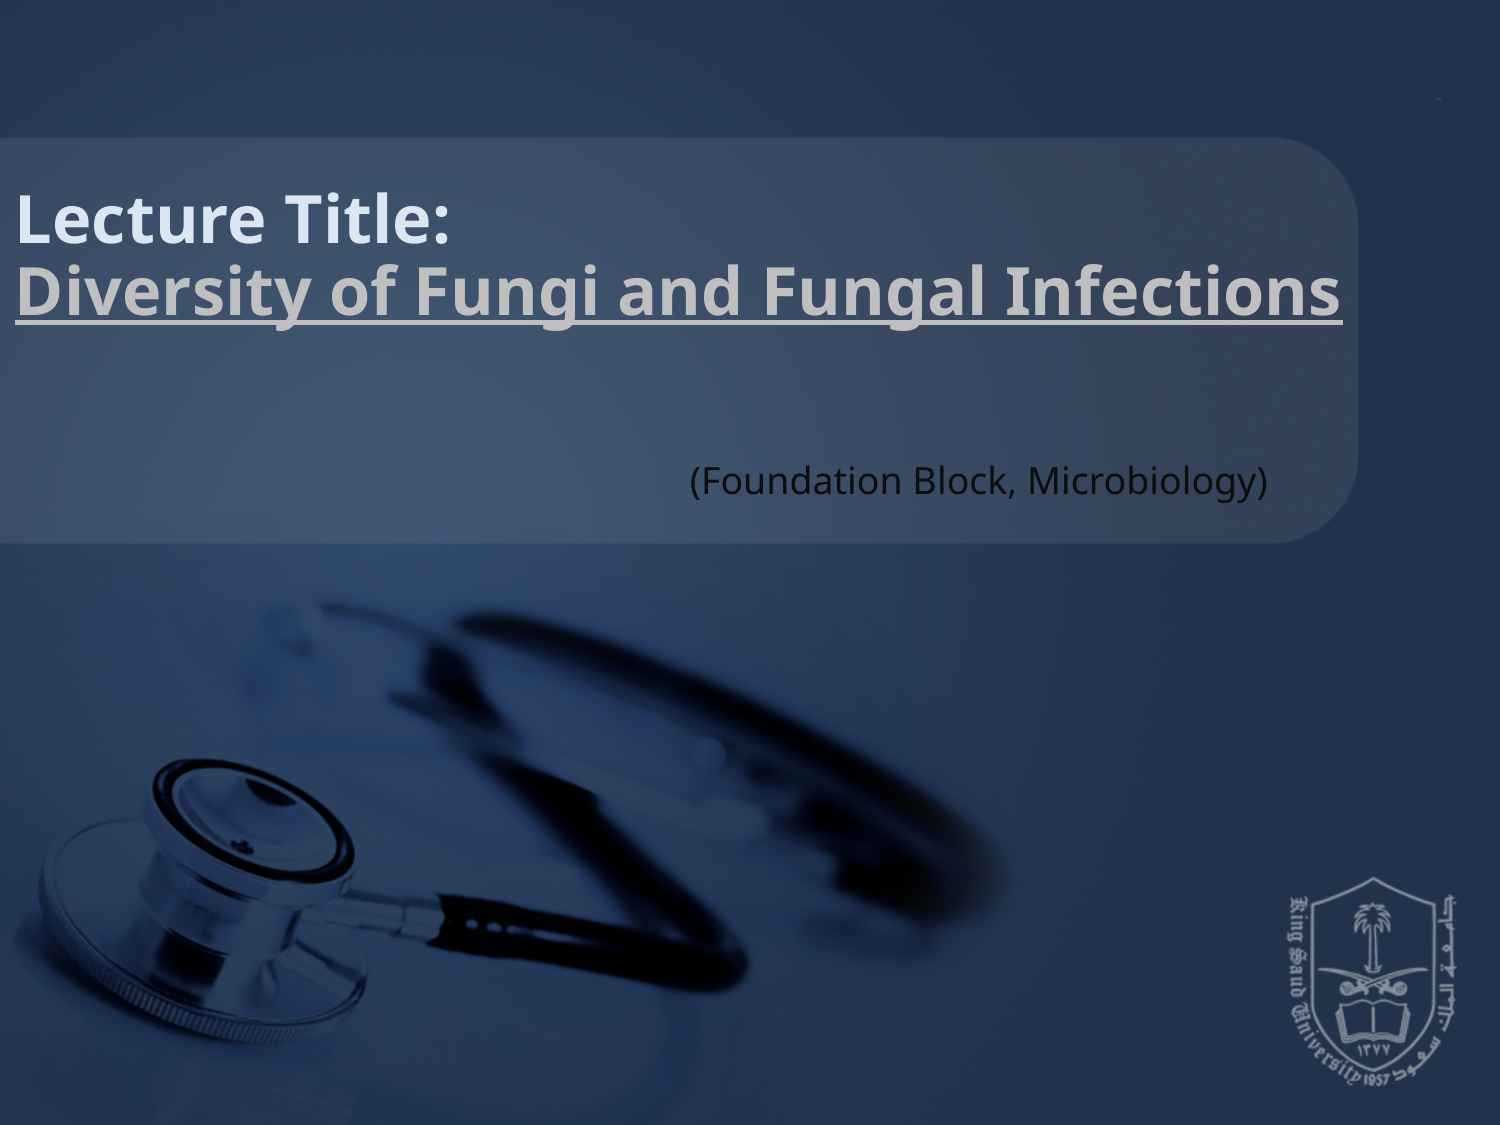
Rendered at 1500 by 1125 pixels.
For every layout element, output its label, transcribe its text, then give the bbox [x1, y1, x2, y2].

picture [0, 0, 1500, 1125]
text_box (Foundation Block, Microbiology) [674, 449, 1350, 510]
text_box Lecture Title: Diversity of Fungi and Fungal Infections [0, 137, 1450, 450]
